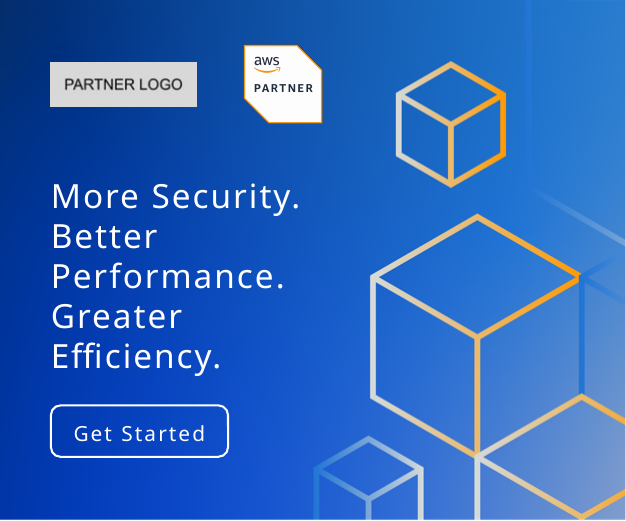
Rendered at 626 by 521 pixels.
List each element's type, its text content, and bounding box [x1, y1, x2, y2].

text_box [50, 405, 229, 457]
text_box More Security. Better Performance. Greater Efficiency. [50, 175, 343, 375]
picture [0, 0, 626, 521]
